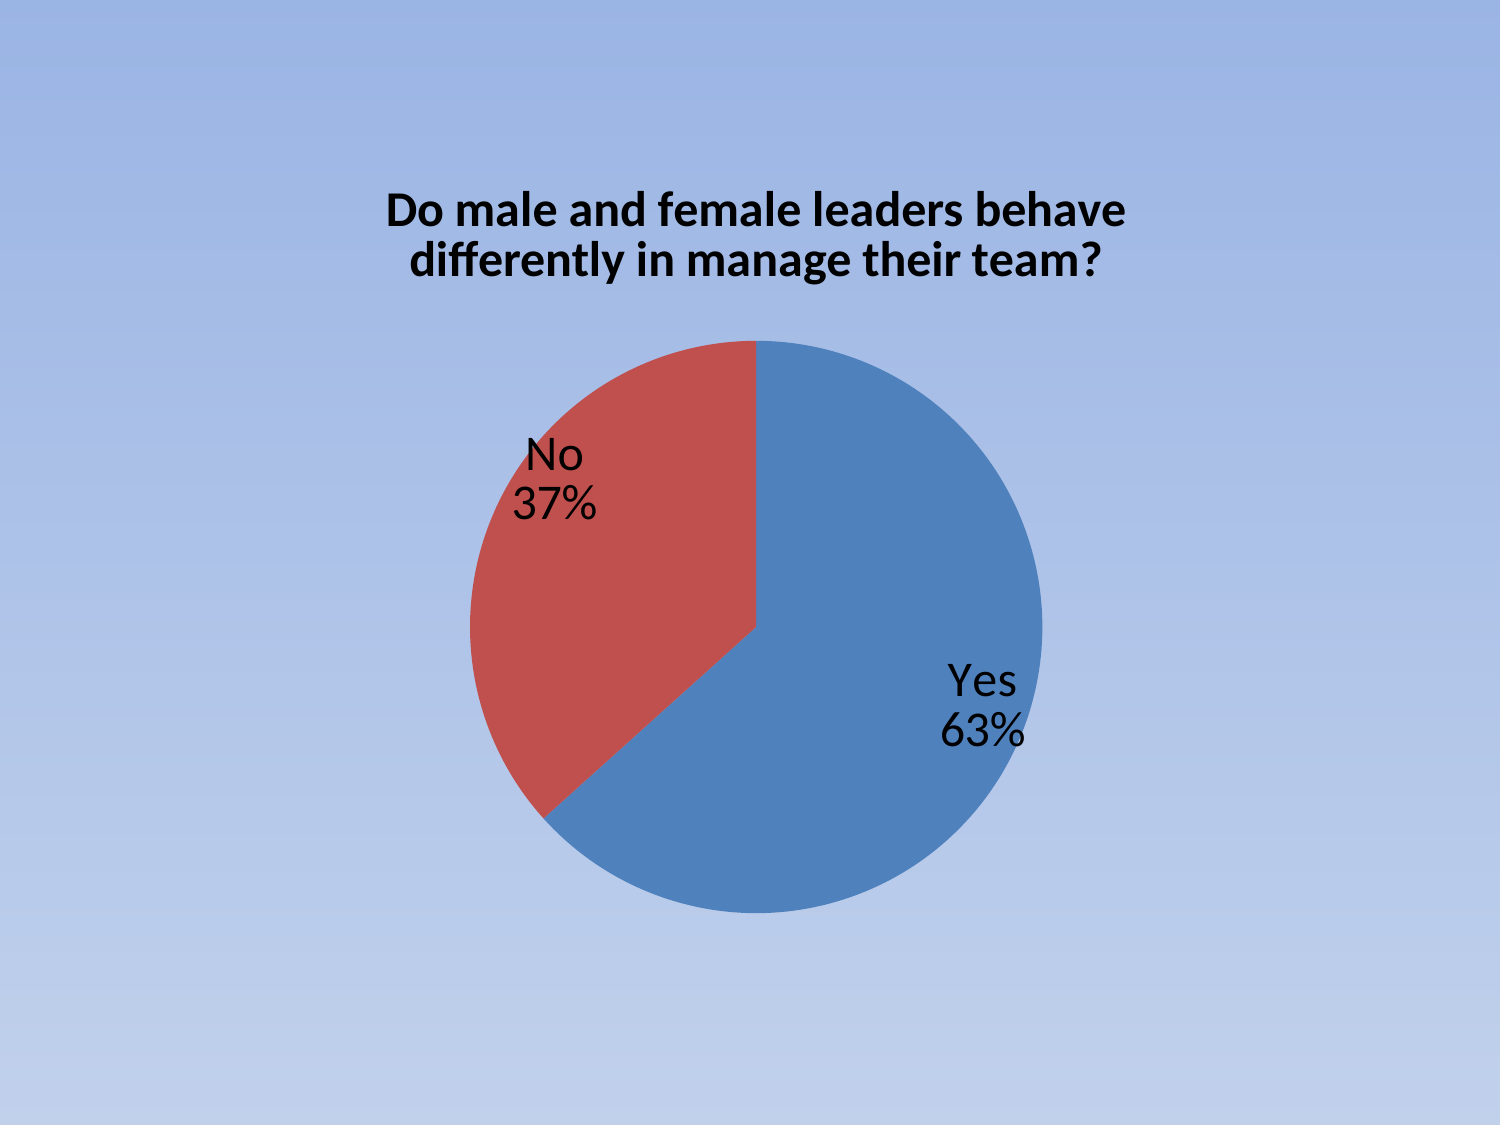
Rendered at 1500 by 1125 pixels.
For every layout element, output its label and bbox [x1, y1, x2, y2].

chart [199, 149, 1313, 951]
